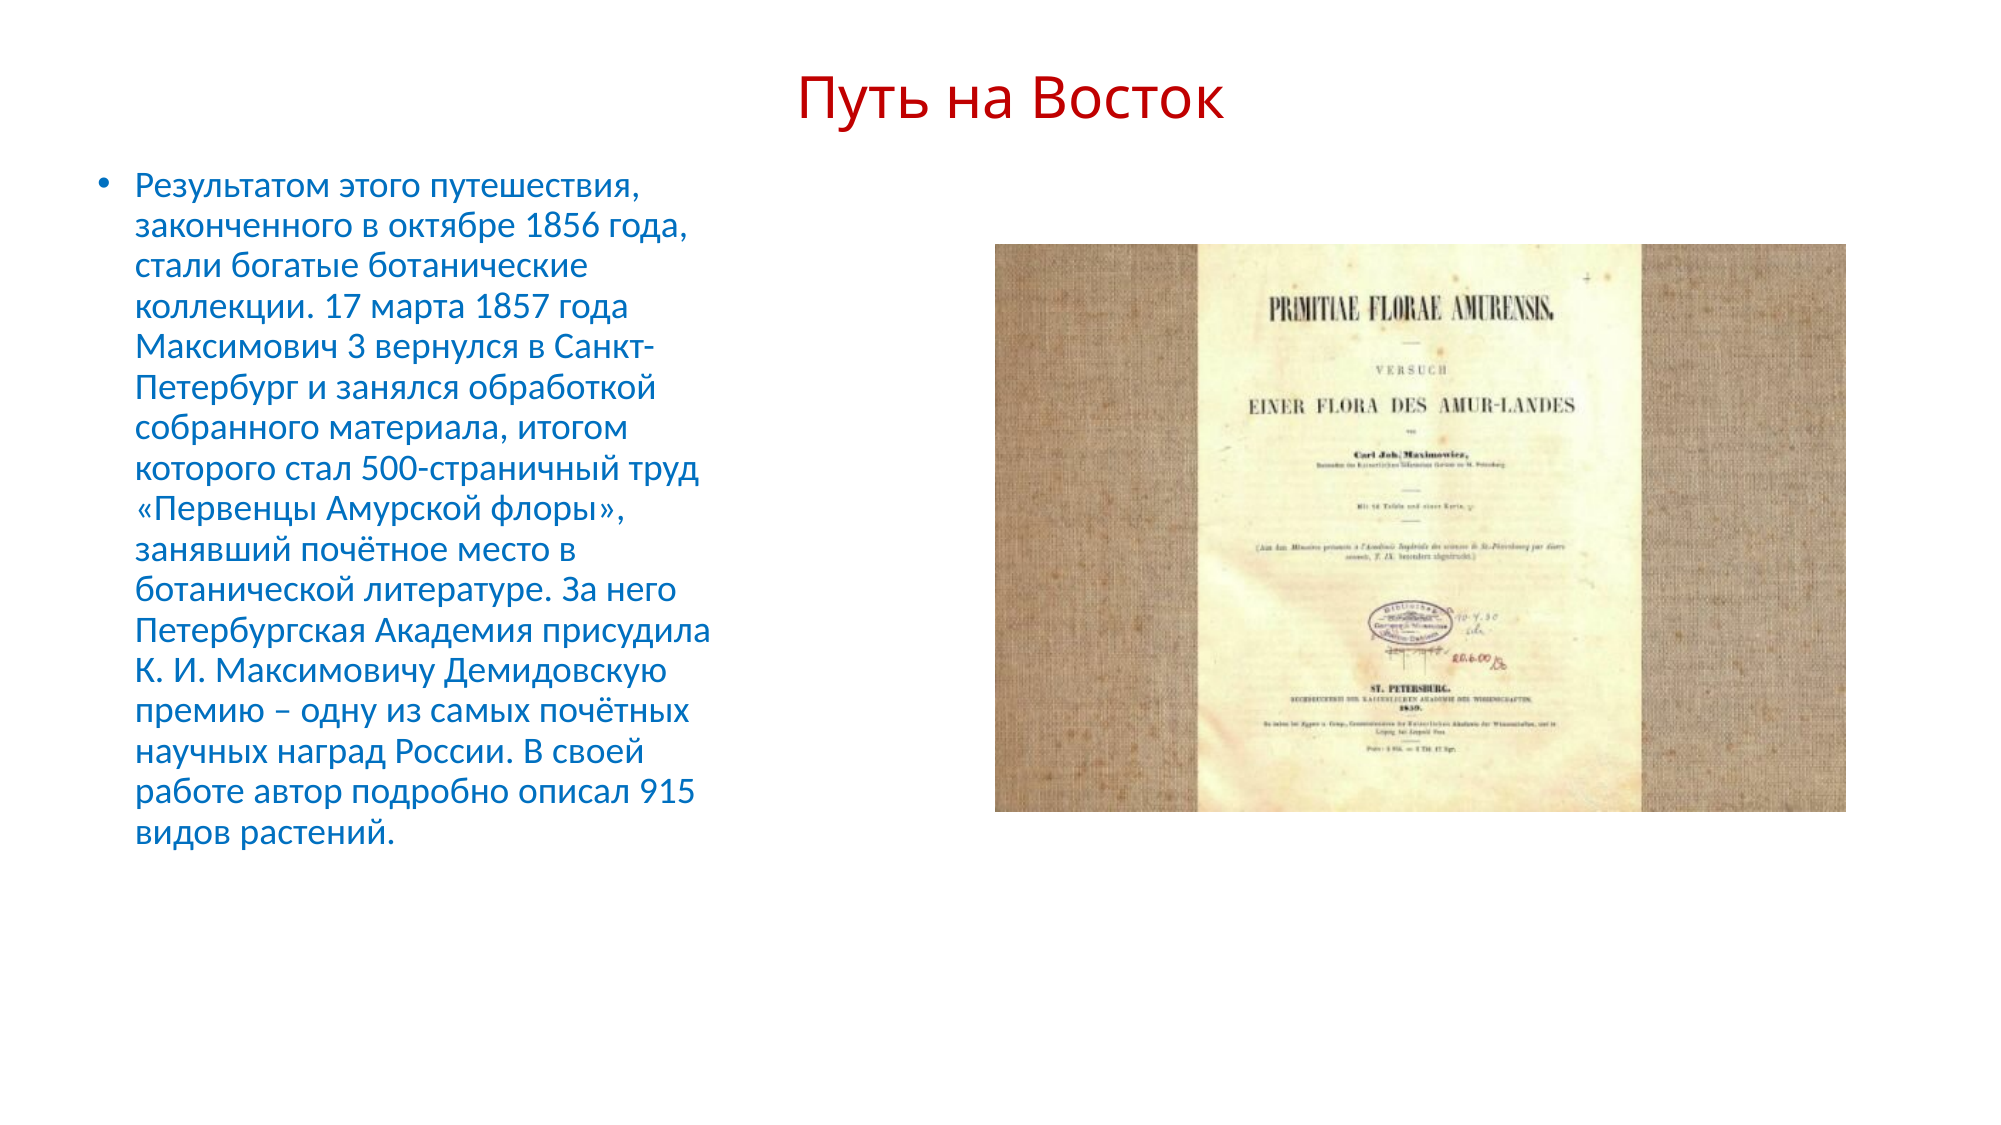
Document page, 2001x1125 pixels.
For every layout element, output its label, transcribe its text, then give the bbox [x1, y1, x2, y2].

list Результатом этого путешествия, законченного в октябре 1856 года, стали богатые ботанические коллекции. 17 марта 1857 года Максимович 3 вернулся в Санкт-Петербург и занялся обработкой собранного материала, итогом которого стал 500-страничный труд «Первенцы Амурской флоры», занявший почётное место в ботанической литературе. За него Петербургская Академия присудила К. И. Максимовичу Демидовскую премию – одну из самых почётных научных наград России. В своей работе автор подробно описал 915 видов растений. [82, 157, 755, 1014]
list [995, 244, 1846, 812]
title Путь на Восток [158, 59, 1863, 140]
